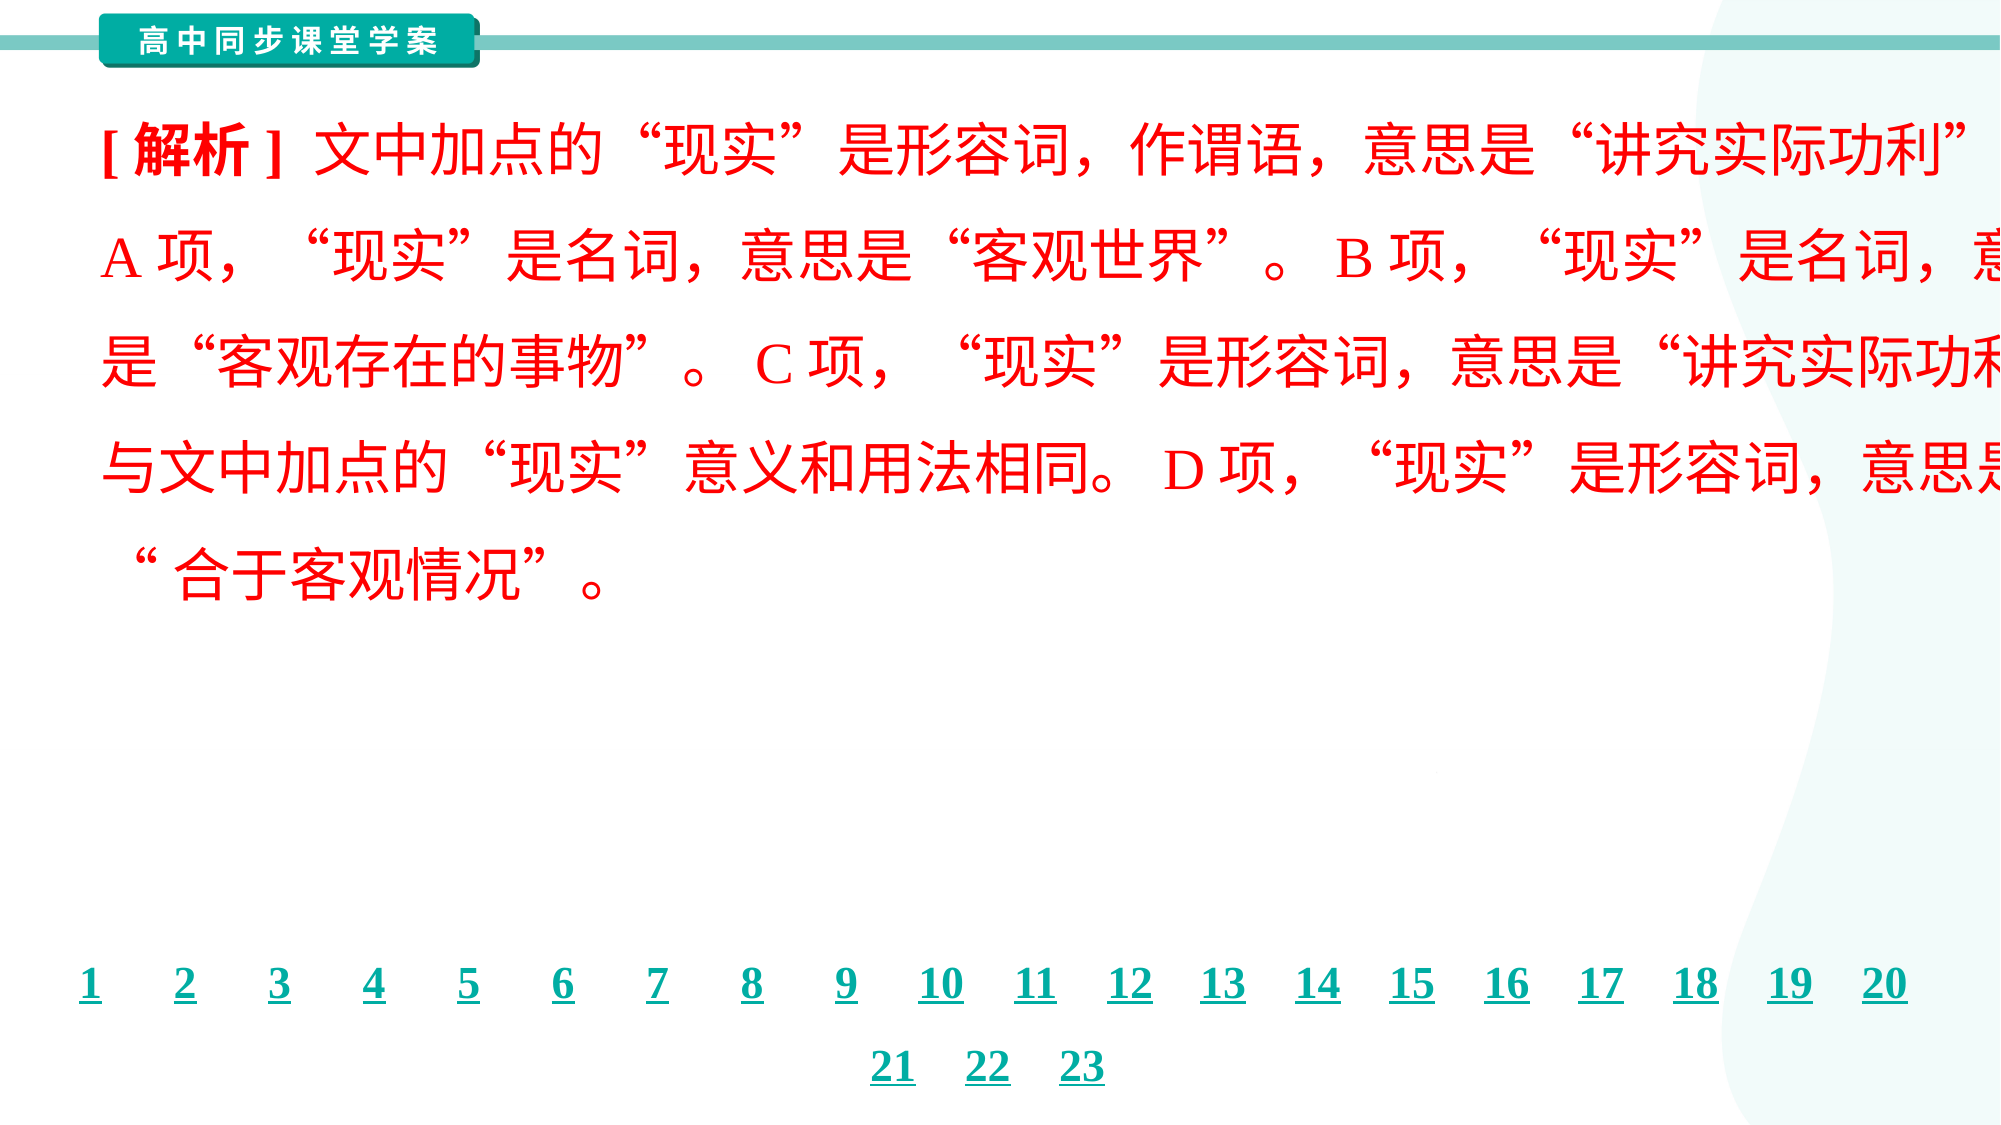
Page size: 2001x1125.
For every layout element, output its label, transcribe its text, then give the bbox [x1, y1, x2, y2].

text_box [解析] 文中加点的“现实”是形容词，作谓语，意思是“讲究实际功利”。 A项，“现实”是名词，意思是“客观世界”。B项，“现实”是名词，意思 是“客观存在的事物”。C项，“现实”是形容词，意思是“讲究实际功利”， 与文中加点的“现实”意义和用法相同。D项，“现实”是形容词，意思是 “合于客观情况”。 [100, 76, 1899, 608]
picture [0, 0, 2000, 1125]
